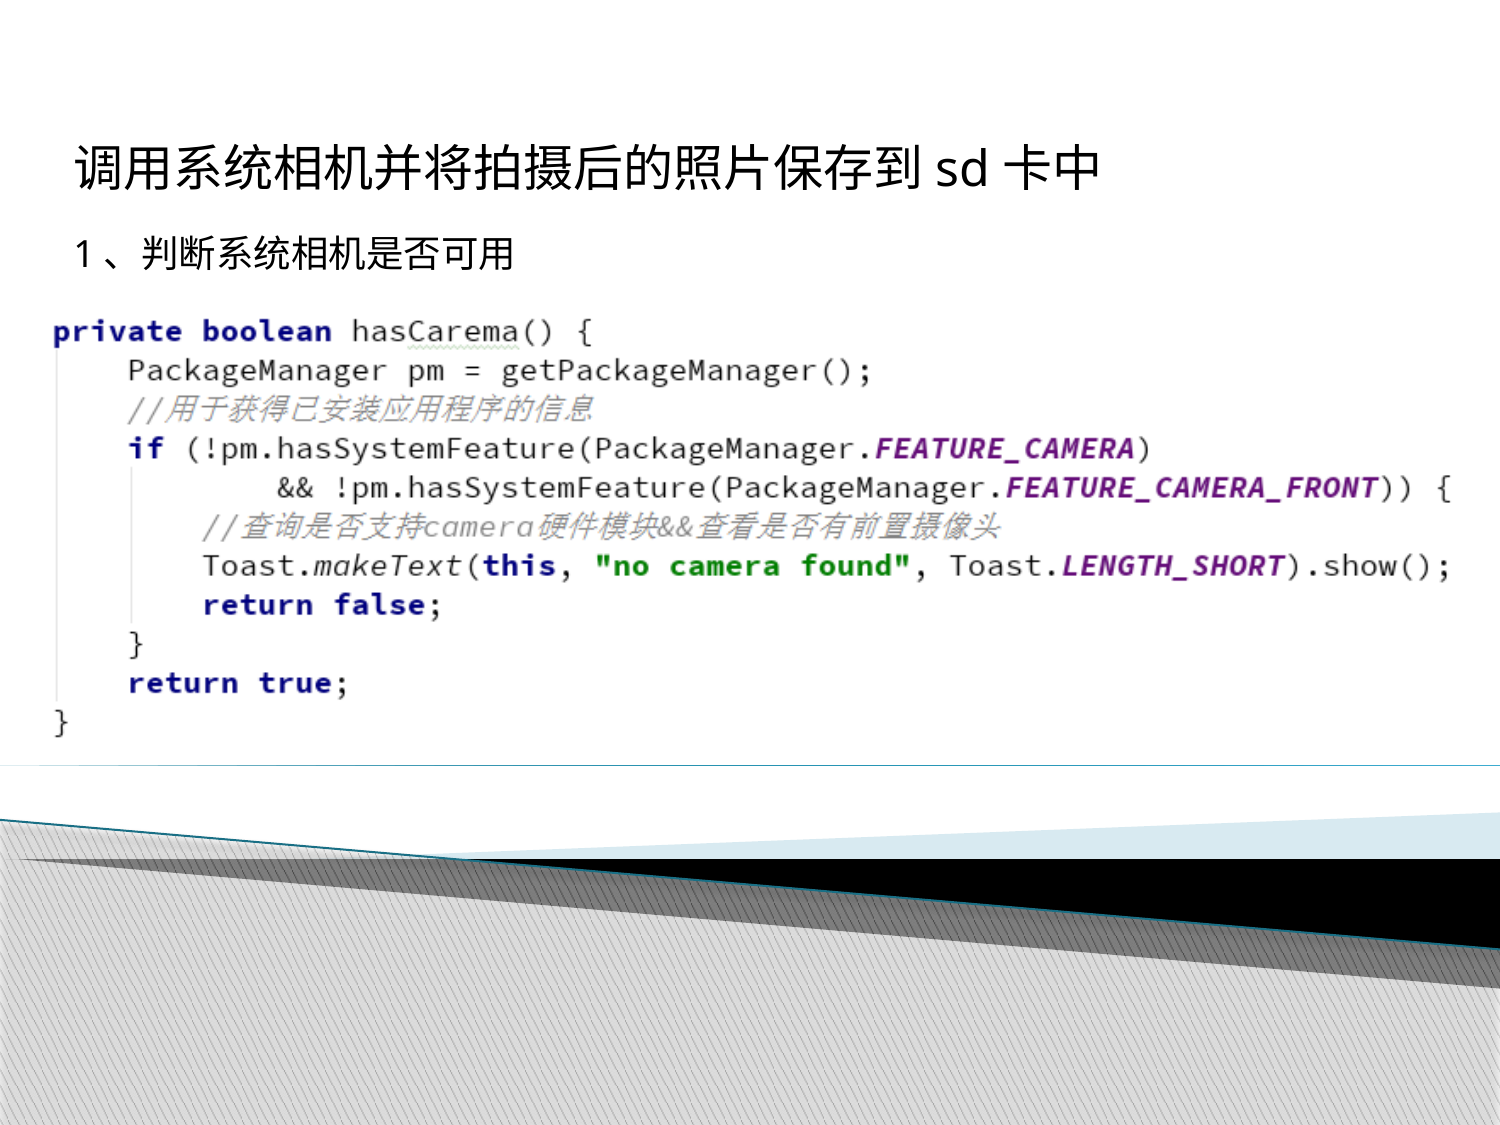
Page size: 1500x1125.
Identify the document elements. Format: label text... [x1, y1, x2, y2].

picture [5, 859, 1500, 989]
text_box 调用系统相机并将拍摄后的照片保存到sd卡中 [58, 128, 1149, 204]
picture [46, 316, 1458, 751]
text_box 1、判断系统相机是否可用 [58, 222, 727, 283]
